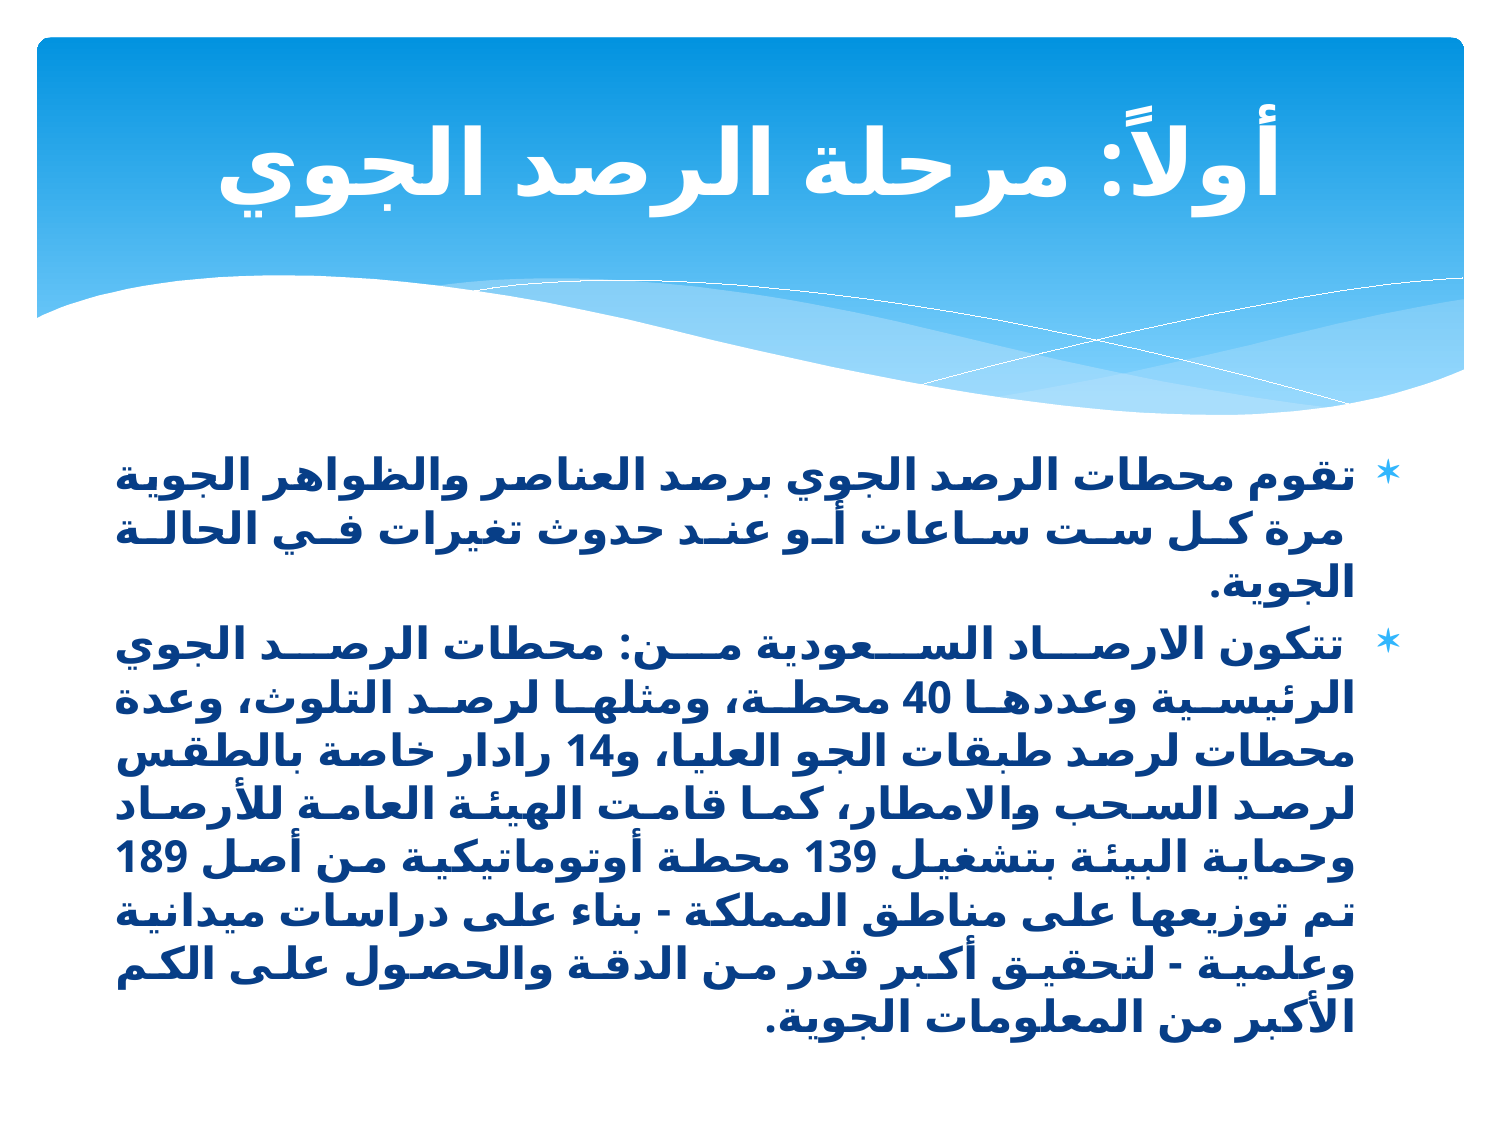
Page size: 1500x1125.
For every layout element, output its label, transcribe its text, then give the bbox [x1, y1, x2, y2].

list تقوم محطات الرصد الجوي برصد العناصر والظواهر الجوية مرة كل ست ساعات أو عند حدوث تغيرات في الحالة الجوية. تتكون الارصاد السعودية من: محطات الرصد الجوي الرئيسية وعددها 40 محطة، ومثلها لرصد التلوث، وعدة محطات لرصد طبقات الجو العليا، و14 رادار خاصة بالطقس لرصد السحب والامطار، كما قامت الهيئة العامة للأرصاد وحماية البيئة بتشغيل 139 محطة أوتوماتيكية من أصل 189 تم توزيعها على مناطق المملكة - بناء على دراسات ميدانية وعلمية - لتحقيق أكبر قدر من الدقة والحصول على الكم الأكبر من المعلومات الجوية. [99, 438, 1413, 1050]
title أولاً: مرحلة الرصد الجوي [75, 55, 1425, 261]
